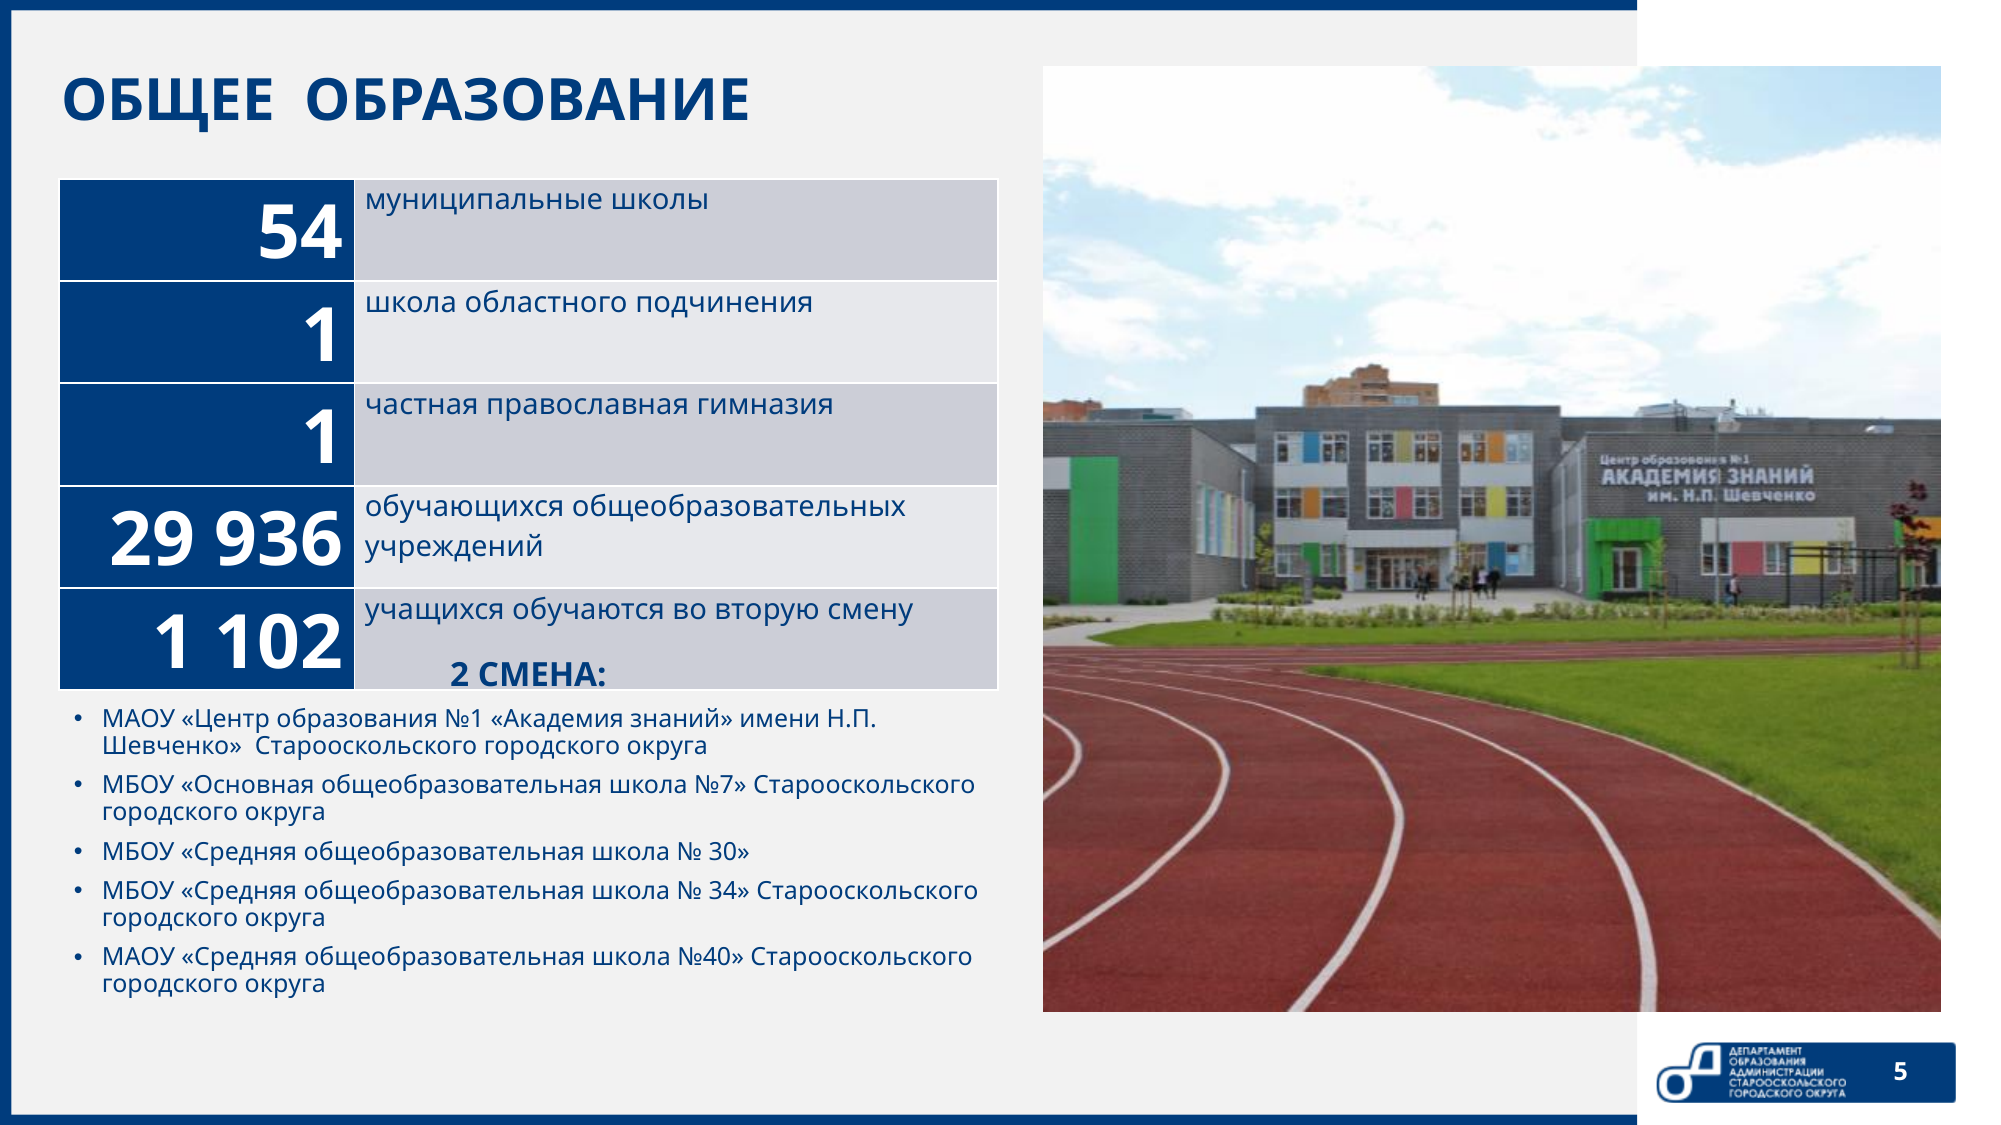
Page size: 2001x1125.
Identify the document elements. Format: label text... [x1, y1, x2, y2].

picture [1657, 1043, 1955, 1102]
table_cell 1 [60, 384, 354, 485]
table_cell школа областного подчинения [355, 282, 997, 382]
text_box 2 СМЕНА: МАОУ «Центр образования №1 «Академия знаний» имени Н.П. Шевченко» Старооскольского городского округа МБОУ «Основная общеобразовательная школа №7» Старооскольского городского округа МБОУ «Средняя общеобразовательная школа № 30» МБОУ «Средняя общеобразовательная школа № 34» Старооскольского городского округа МАОУ «Средняя общеобразовательная школа №40» Старооскольского городского округа [59, 650, 998, 1006]
table_cell обучающихся общеобразовательных учреждений [355, 487, 997, 587]
slide_number 5 [1877, 1050, 1924, 1096]
table_header муниципальные школы [355, 180, 997, 280]
table_cell частная православная гимназия [355, 384, 997, 485]
table_cell 1 [60, 282, 354, 382]
table_cell учащихся обучаются во вторую смену [355, 589, 997, 650]
table_cell 29 936 [60, 487, 354, 587]
title ОБЩЕЕ ОБРАЗОВАНИЕ [60, 66, 1043, 142]
picture [1043, 66, 1941, 1012]
table_cell 1 102 [60, 589, 354, 650]
table_header 54 [60, 180, 354, 280]
